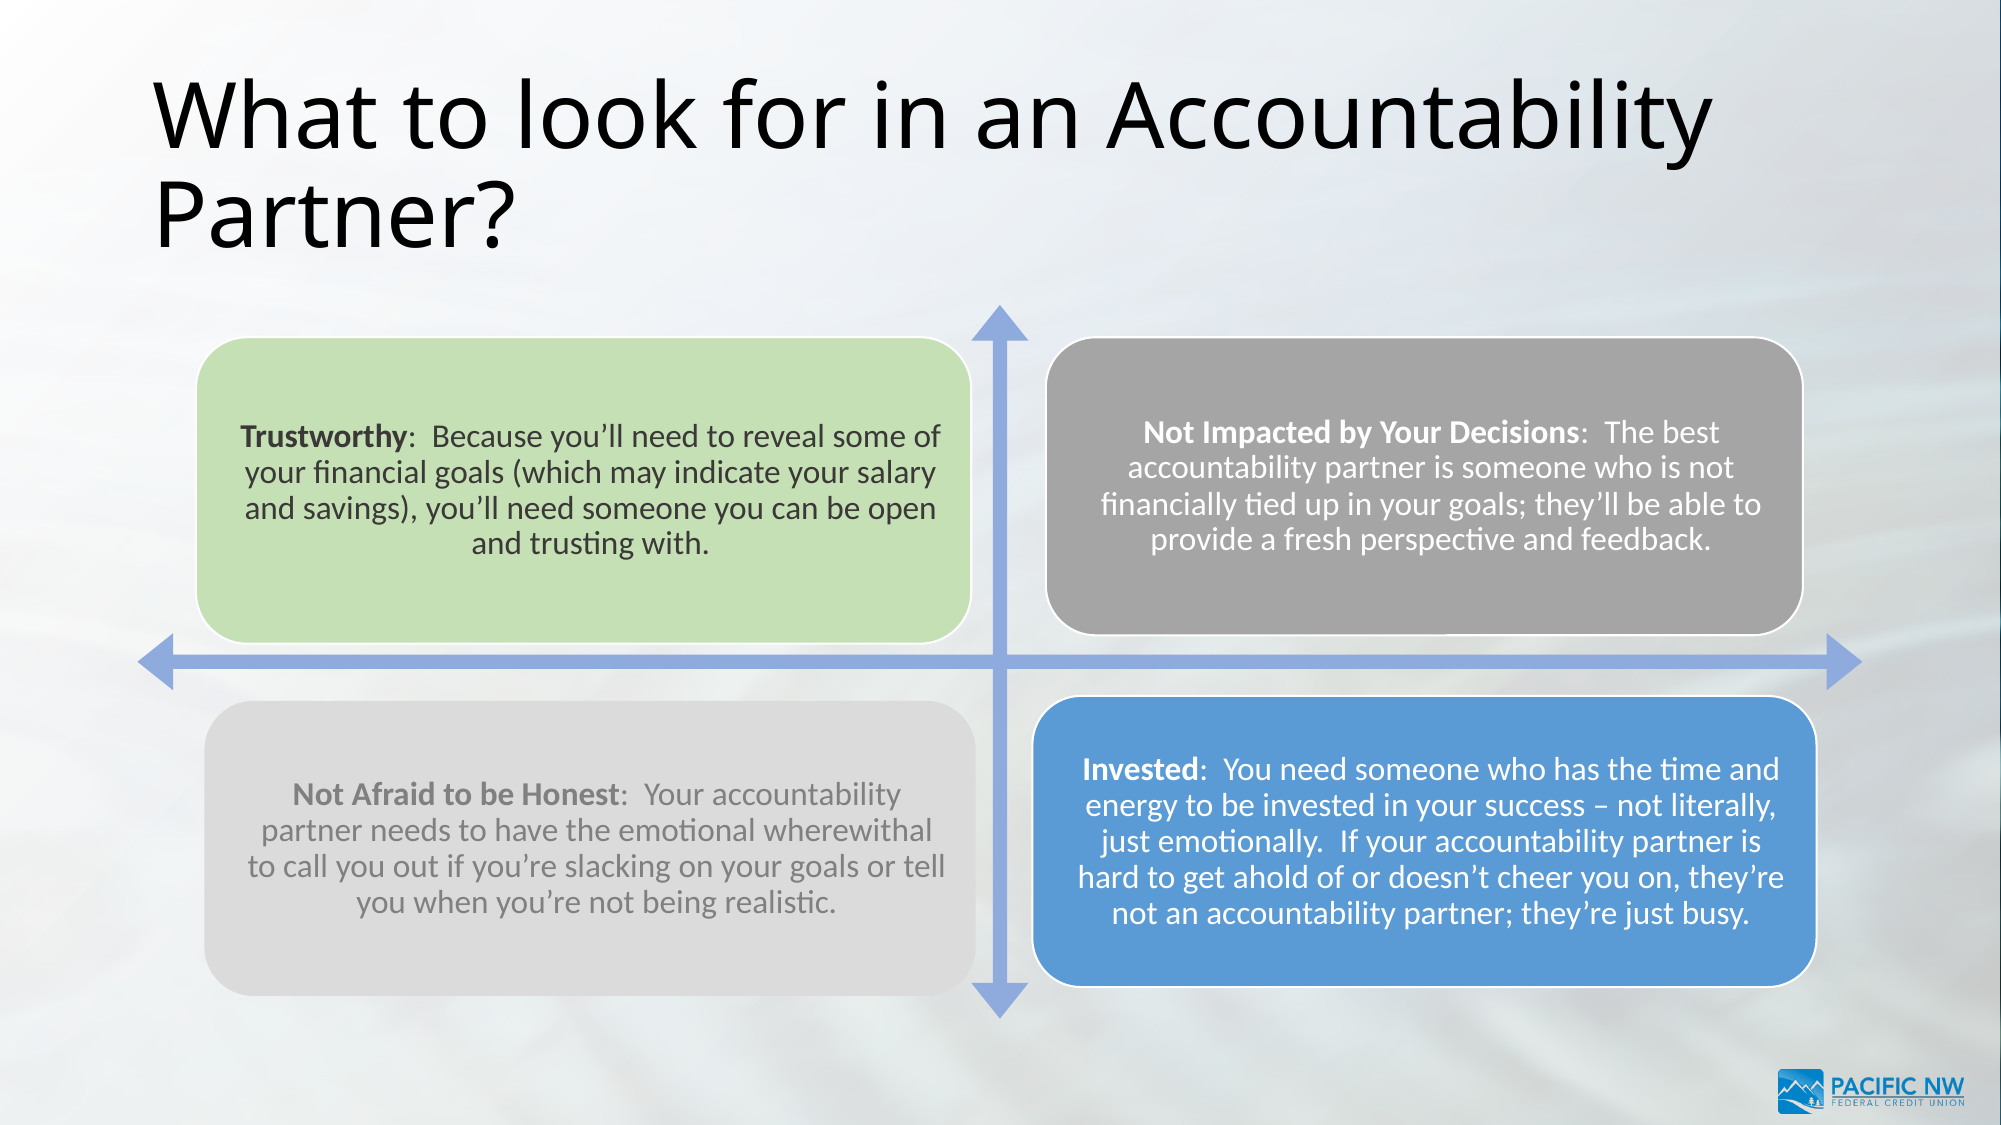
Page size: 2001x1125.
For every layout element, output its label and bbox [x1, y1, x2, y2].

picture [0, 0, 2001, 1125]
list [137, 304, 1863, 1019]
